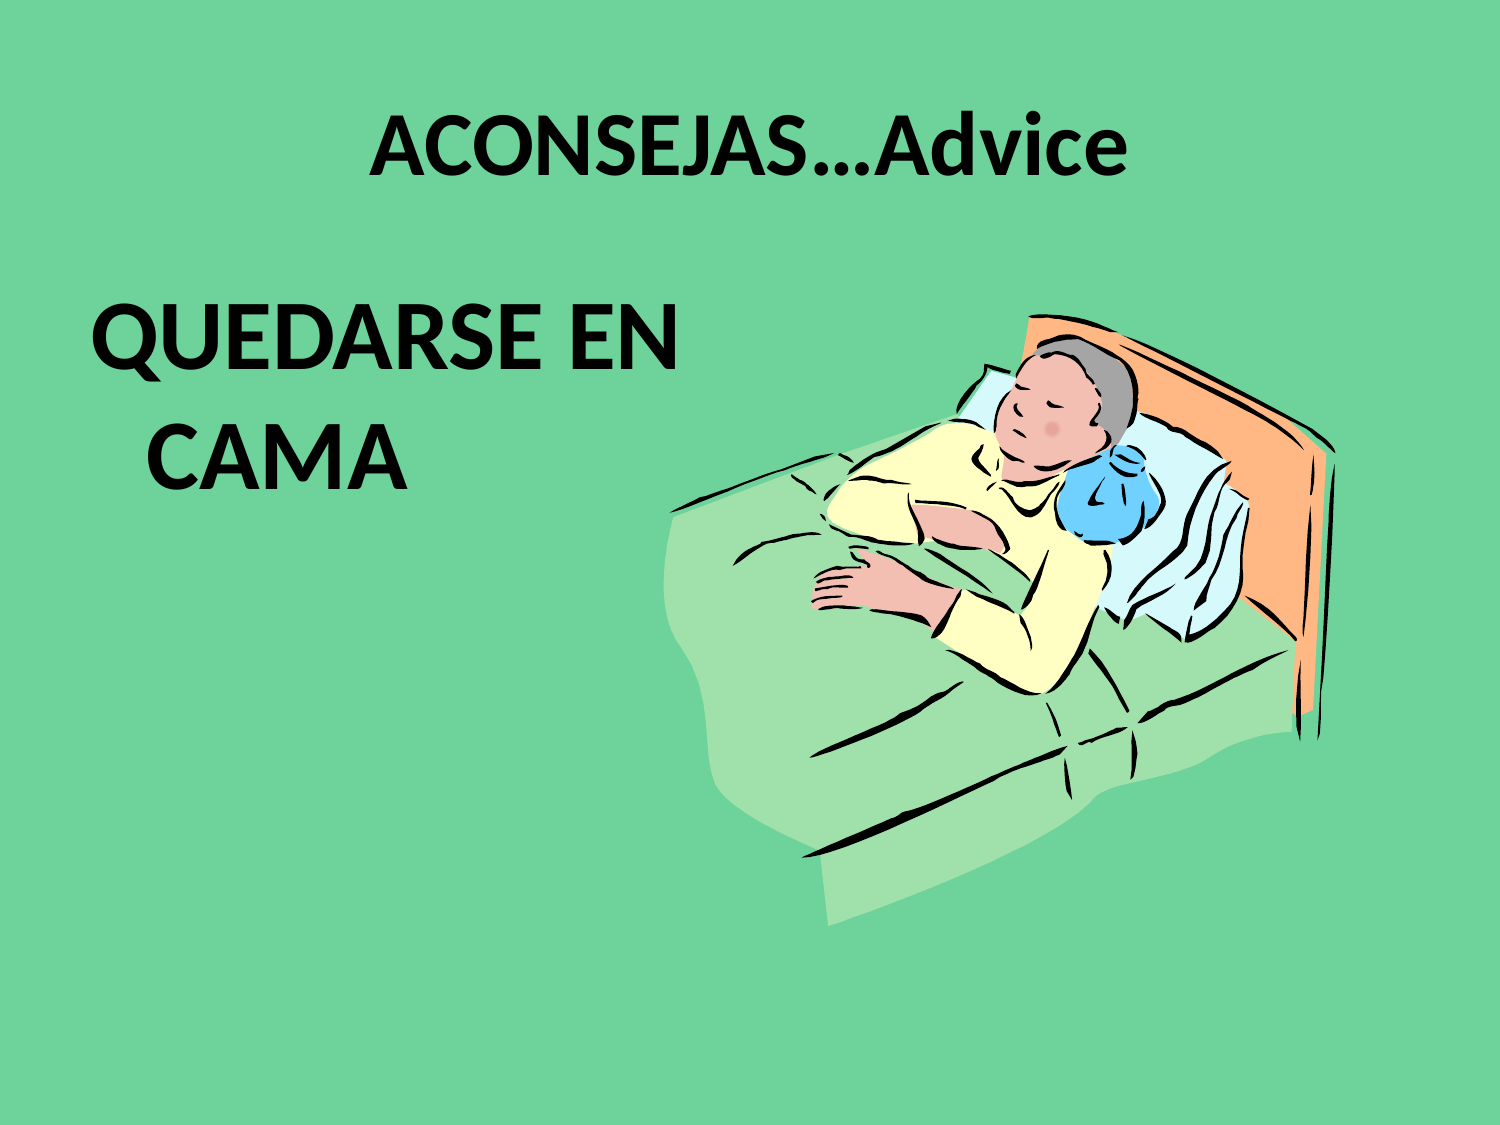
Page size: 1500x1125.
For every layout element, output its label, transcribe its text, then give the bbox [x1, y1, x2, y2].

list QUEDARSE EN CAMA [75, 262, 738, 1005]
title ACONSEJAS…Advice [75, 45, 1425, 233]
picture [662, 312, 1336, 927]
